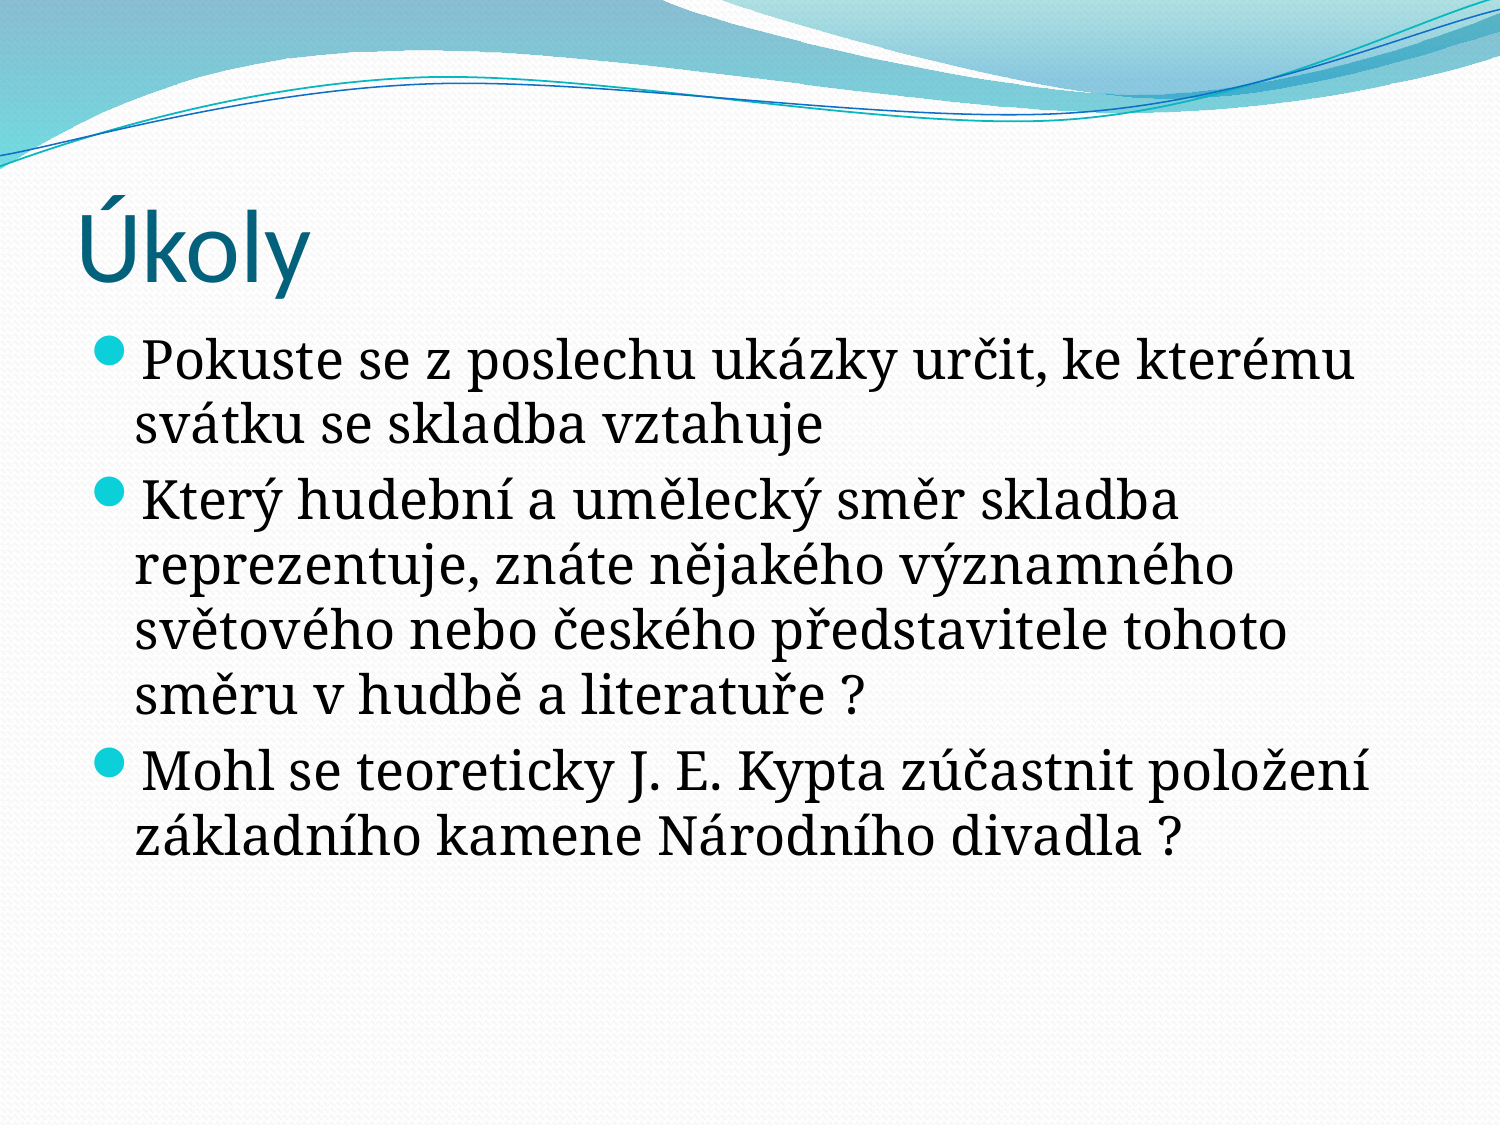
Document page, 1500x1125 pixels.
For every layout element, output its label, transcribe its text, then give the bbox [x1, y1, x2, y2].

title Úkoly [74, 115, 1426, 304]
list Pokuste se z poslechu ukázky určit, ke kterému svátku se skladba vztahuje Který hudební a umělecký směr skladba reprezentuje, znáte nějakého významného světového nebo českého představitele tohoto směru v hudbě a literatuře ? Mohl se teoreticky J. E. Kypta zúčastnit položení základního kamene Národního divadla ? [74, 317, 1426, 1038]
